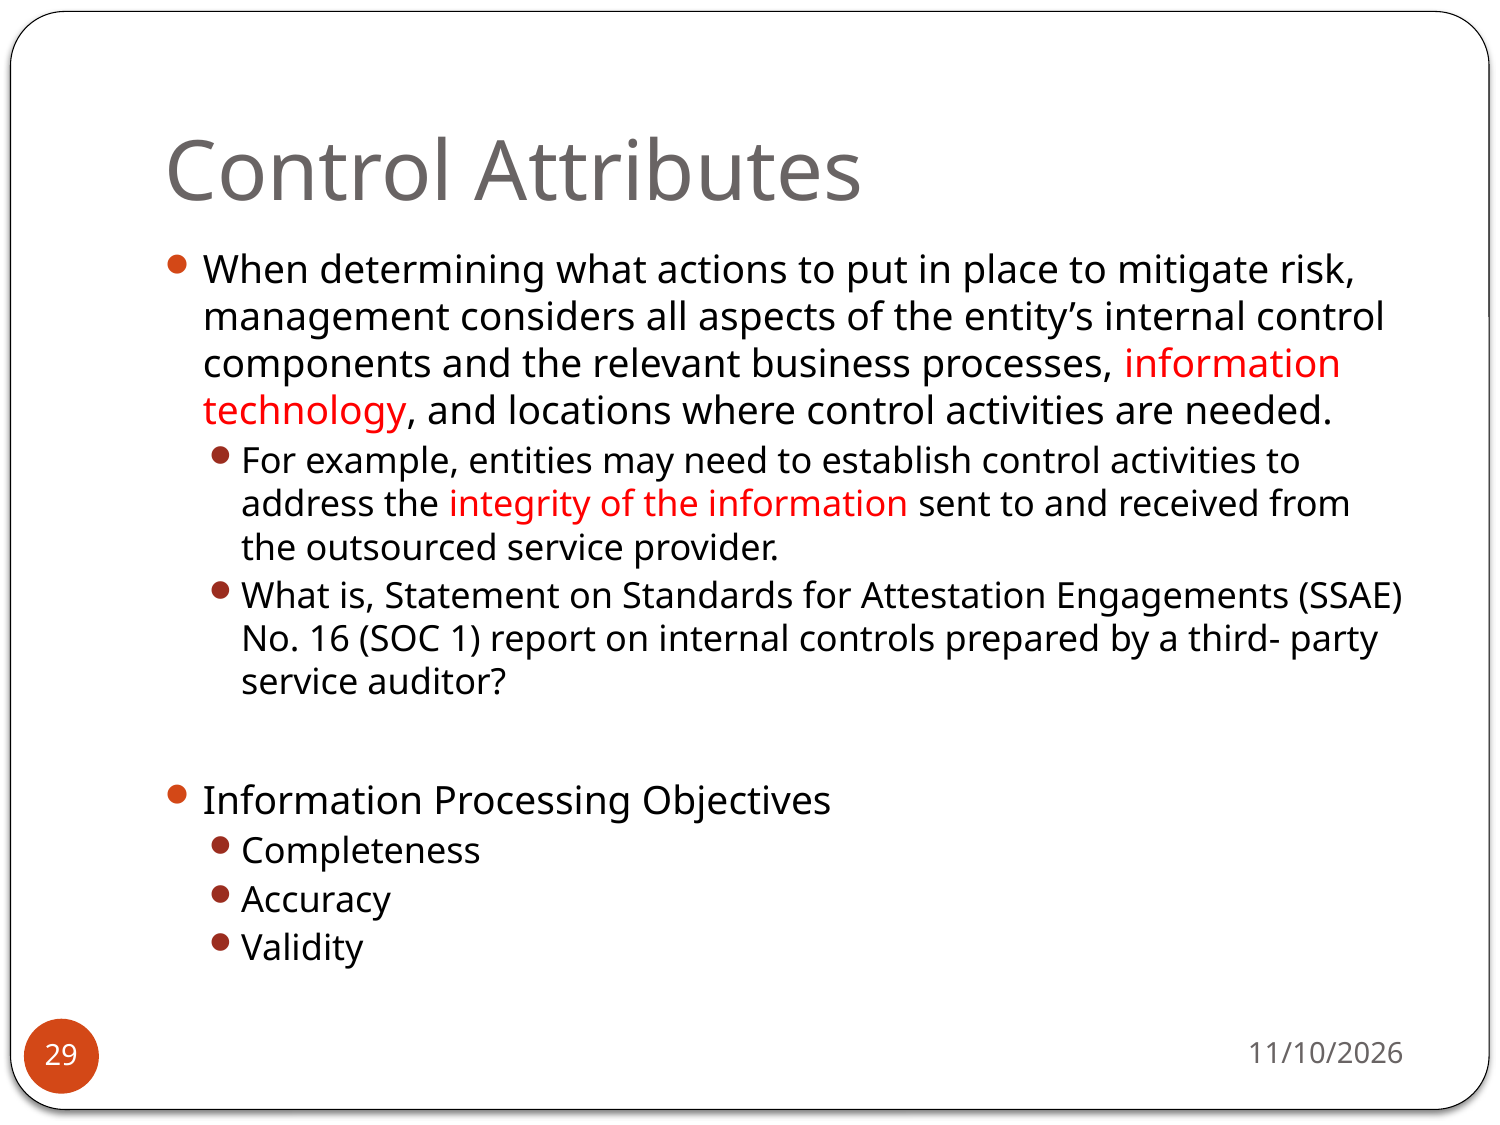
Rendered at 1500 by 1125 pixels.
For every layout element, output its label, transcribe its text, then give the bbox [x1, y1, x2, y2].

list When determining what actions to put in place to mitigate risk, management considers all aspects of the entity’s internal control components and the relevant business processes, information technology, and locations where control activities are needed. For example, entities may need to establish control activities to address the integrity of the information sent to and received from the outsourced service provider. What is, Statement on Standards for Attestation Engagements (SSAE) No. 16 (SOC 1) report on internal controls prepared by a third- party service auditor? Information Processing Objectives Completeness Accuracy Validity [150, 237, 1425, 988]
slide_number 29 [23, 1018, 99, 1094]
title Control Attributes [150, 45, 1425, 233]
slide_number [1012, 1015, 1419, 1094]
